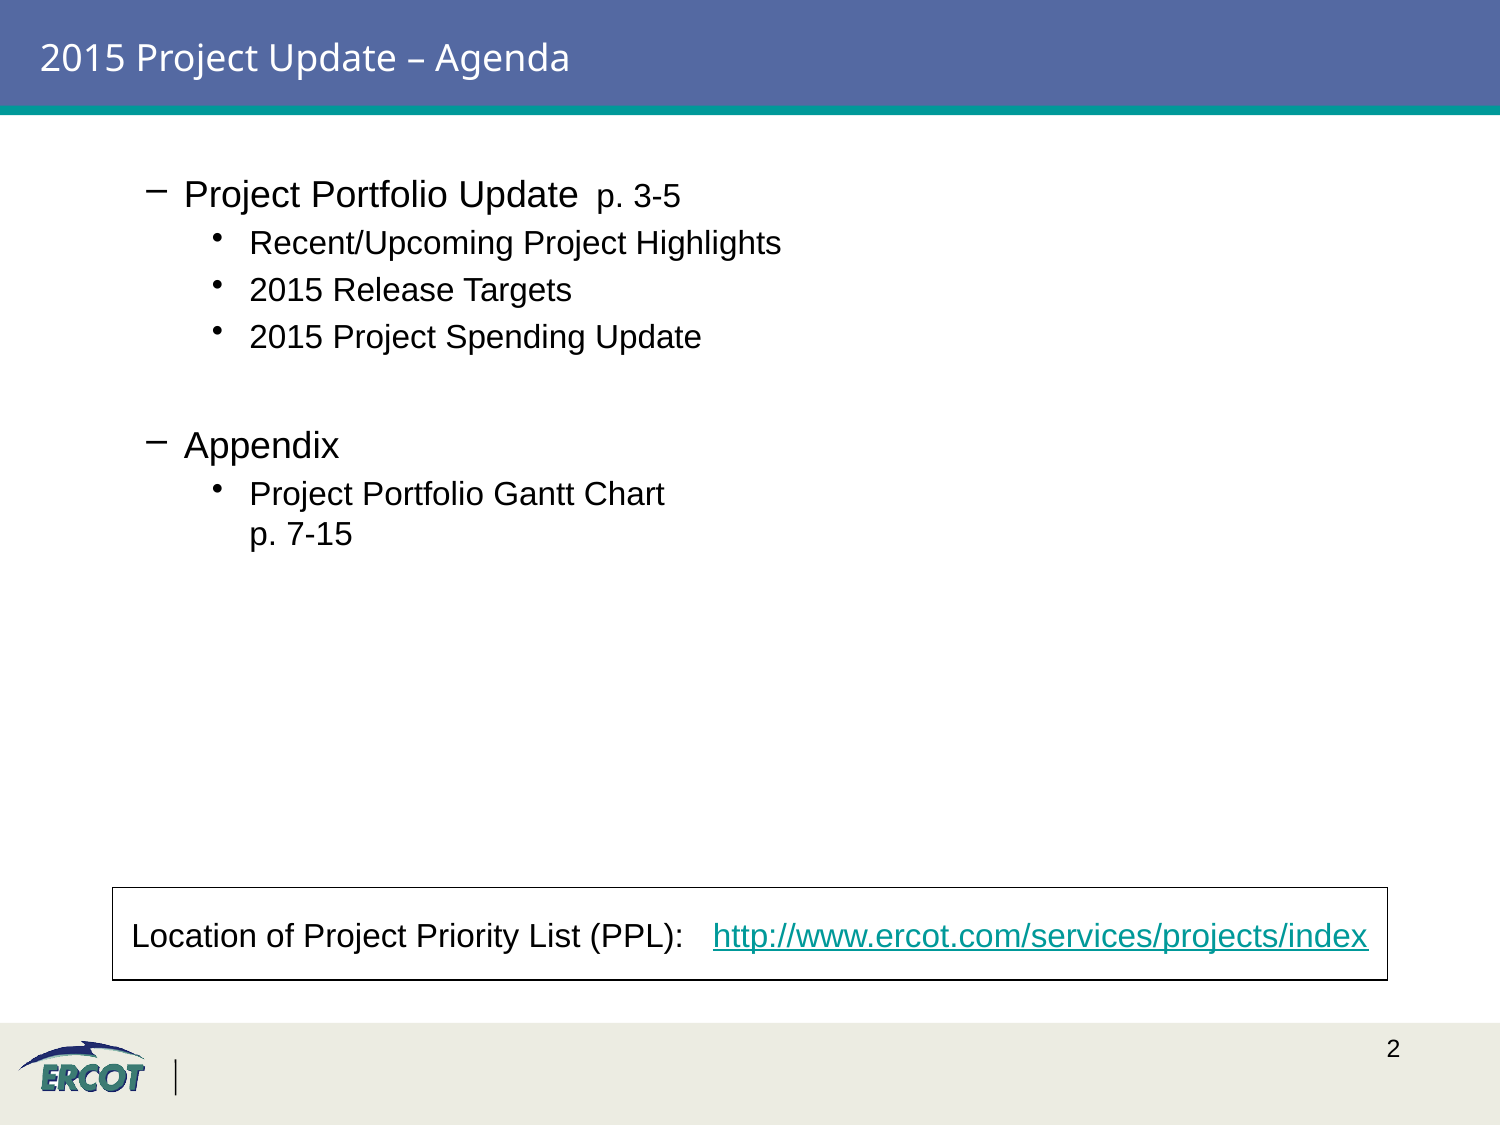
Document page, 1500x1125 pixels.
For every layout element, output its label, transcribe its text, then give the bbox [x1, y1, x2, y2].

title 2015 Project Update – Agenda [24, 0, 1013, 113]
picture [10, 1031, 151, 1111]
list Project Portfolio Update p. 3-5 Recent/Upcoming Project Highlights 2015 Release Targets 2015 Project Spending Update Appendix Project Portfolio Gantt Chart p. 7-15 [75, 162, 1400, 863]
text_box Location of Project Priority List (PPL): http://www.ercot.com/services/projects/index [112, 887, 1388, 980]
